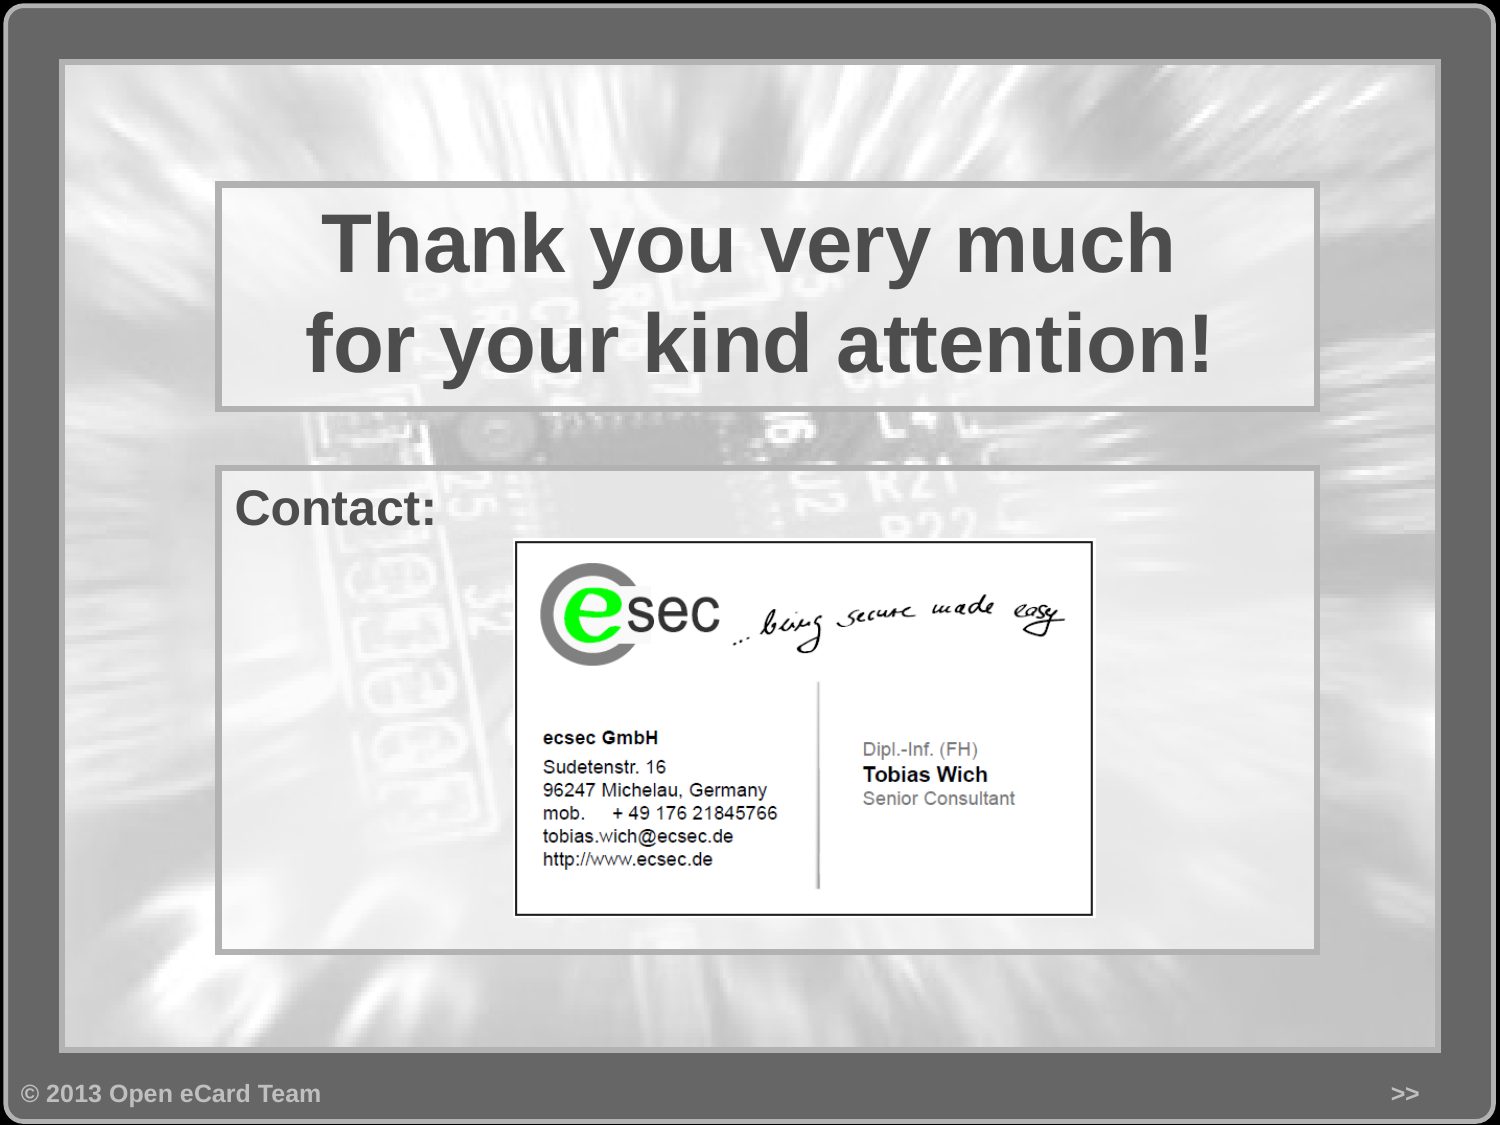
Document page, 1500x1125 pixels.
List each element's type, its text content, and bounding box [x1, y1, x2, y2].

text_box [5, 5, 1494, 1122]
text_box © 2013 Open eCard Team [6, 1070, 338, 1115]
picture [64, 64, 1436, 1048]
text_box >> 23 [1376, 1070, 1483, 1125]
text_box [0, 0, 1500, 1125]
